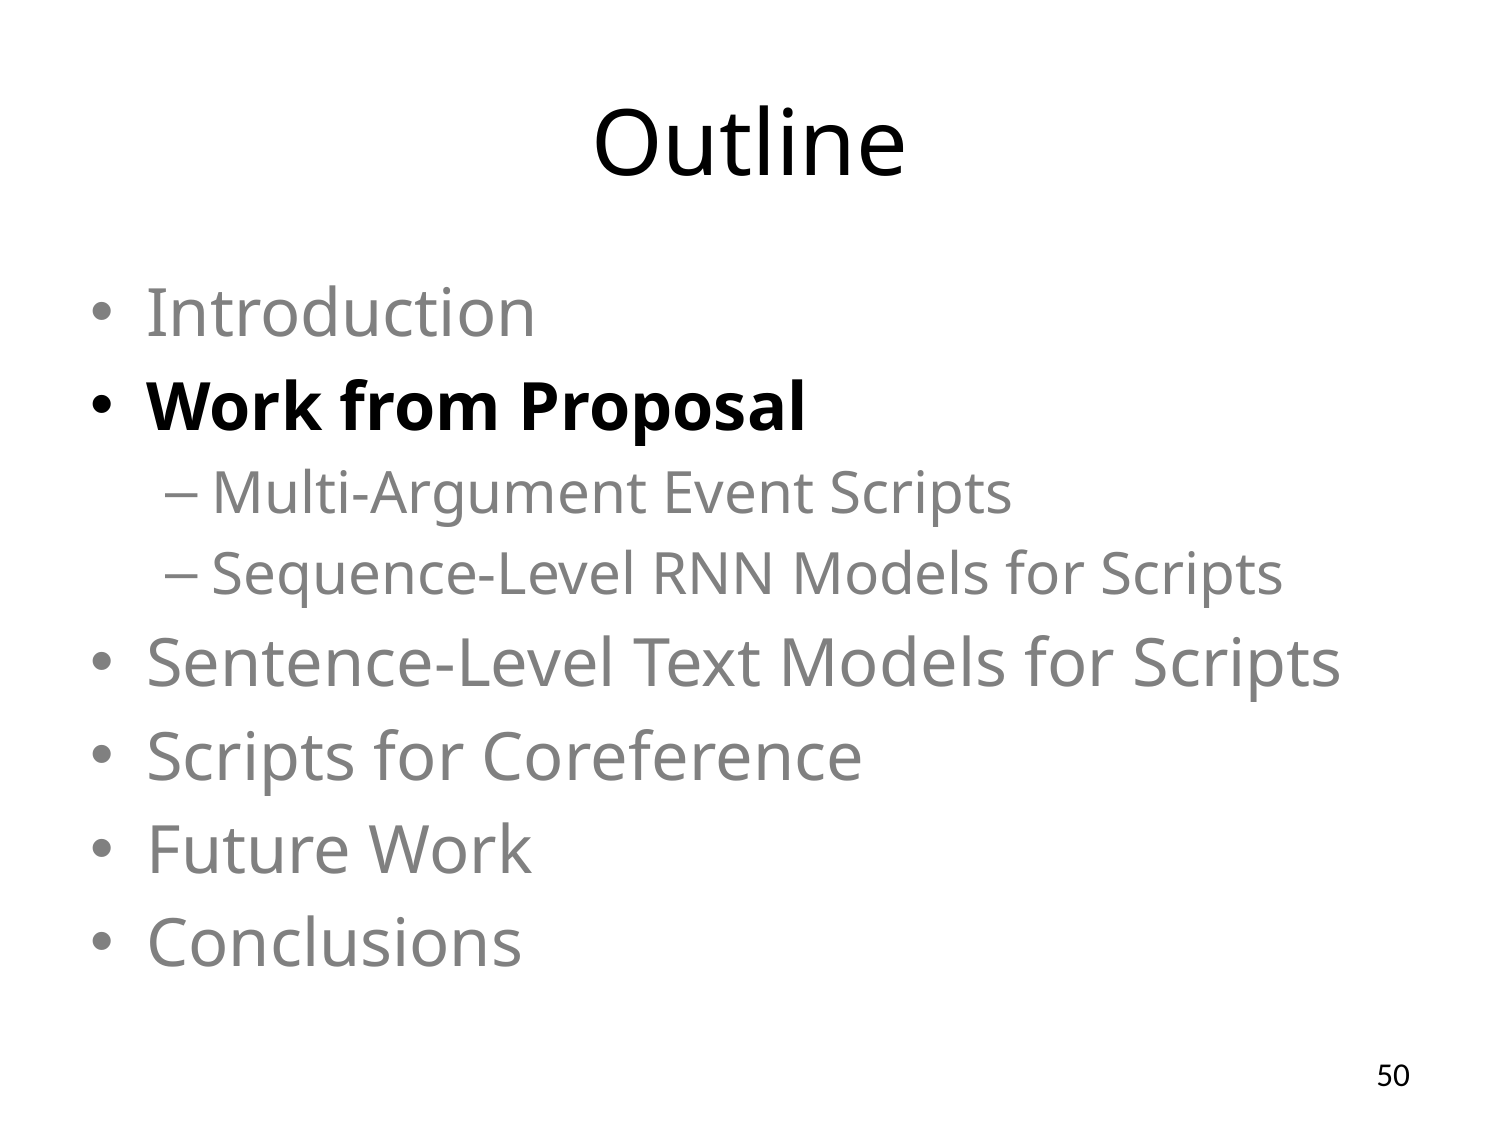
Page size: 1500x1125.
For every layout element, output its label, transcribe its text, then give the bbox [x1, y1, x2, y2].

slide_number 50 [1074, 1042, 1425, 1103]
title Outline [75, 45, 1425, 233]
list Introduction Work from Proposal Multi-Argument Event Scripts Sequence-Level RNN Models for Scripts Sentence-Level Text Models for Scripts Scripts for Coreference Future Work Conclusions [75, 262, 1425, 1005]
